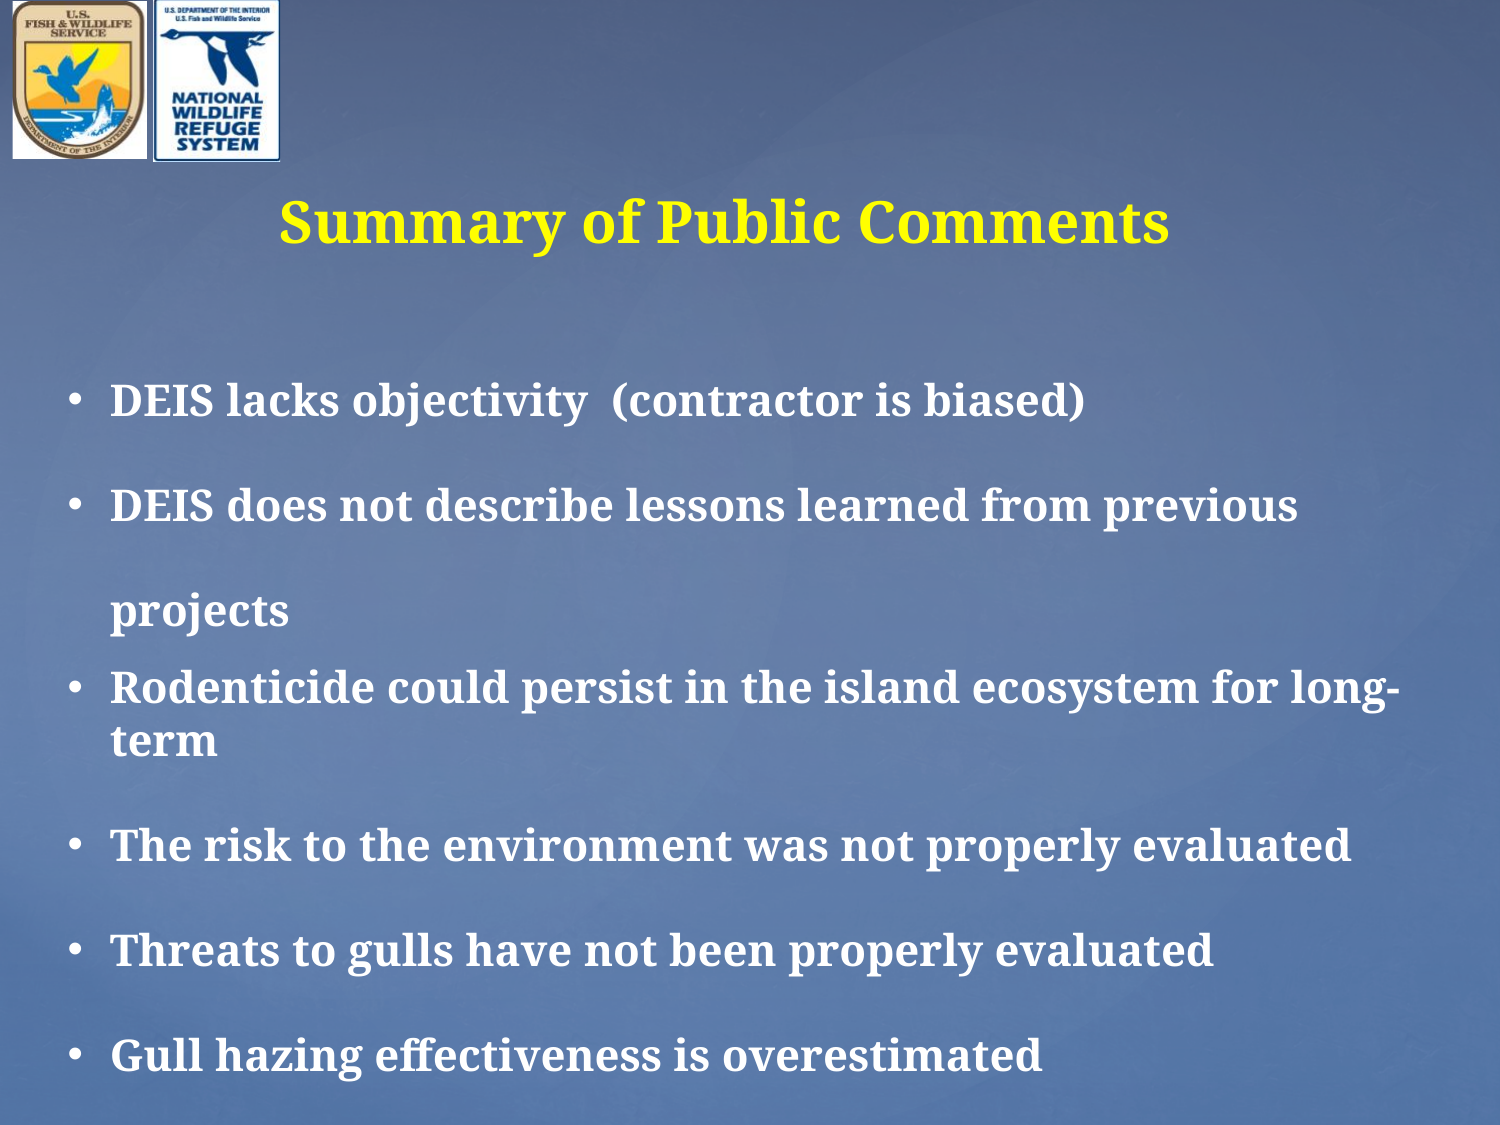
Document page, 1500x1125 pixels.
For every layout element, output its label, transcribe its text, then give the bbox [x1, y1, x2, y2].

picture [152, 0, 281, 163]
picture [11, 1, 148, 160]
text_box DEIS lacks objectivity (contractor is biased) DEIS does not describe lessons learned from previous projects Rodenticide could persist in the island ecosystem for long-term The risk to the environment was not properly evaluated Threats to gulls have not been properly evaluated Gull hazing effectiveness is overestimated Economic impacts were not properly evaluated [49, 312, 1475, 1125]
text_box Summary of Public Comments [61, 177, 1389, 263]
